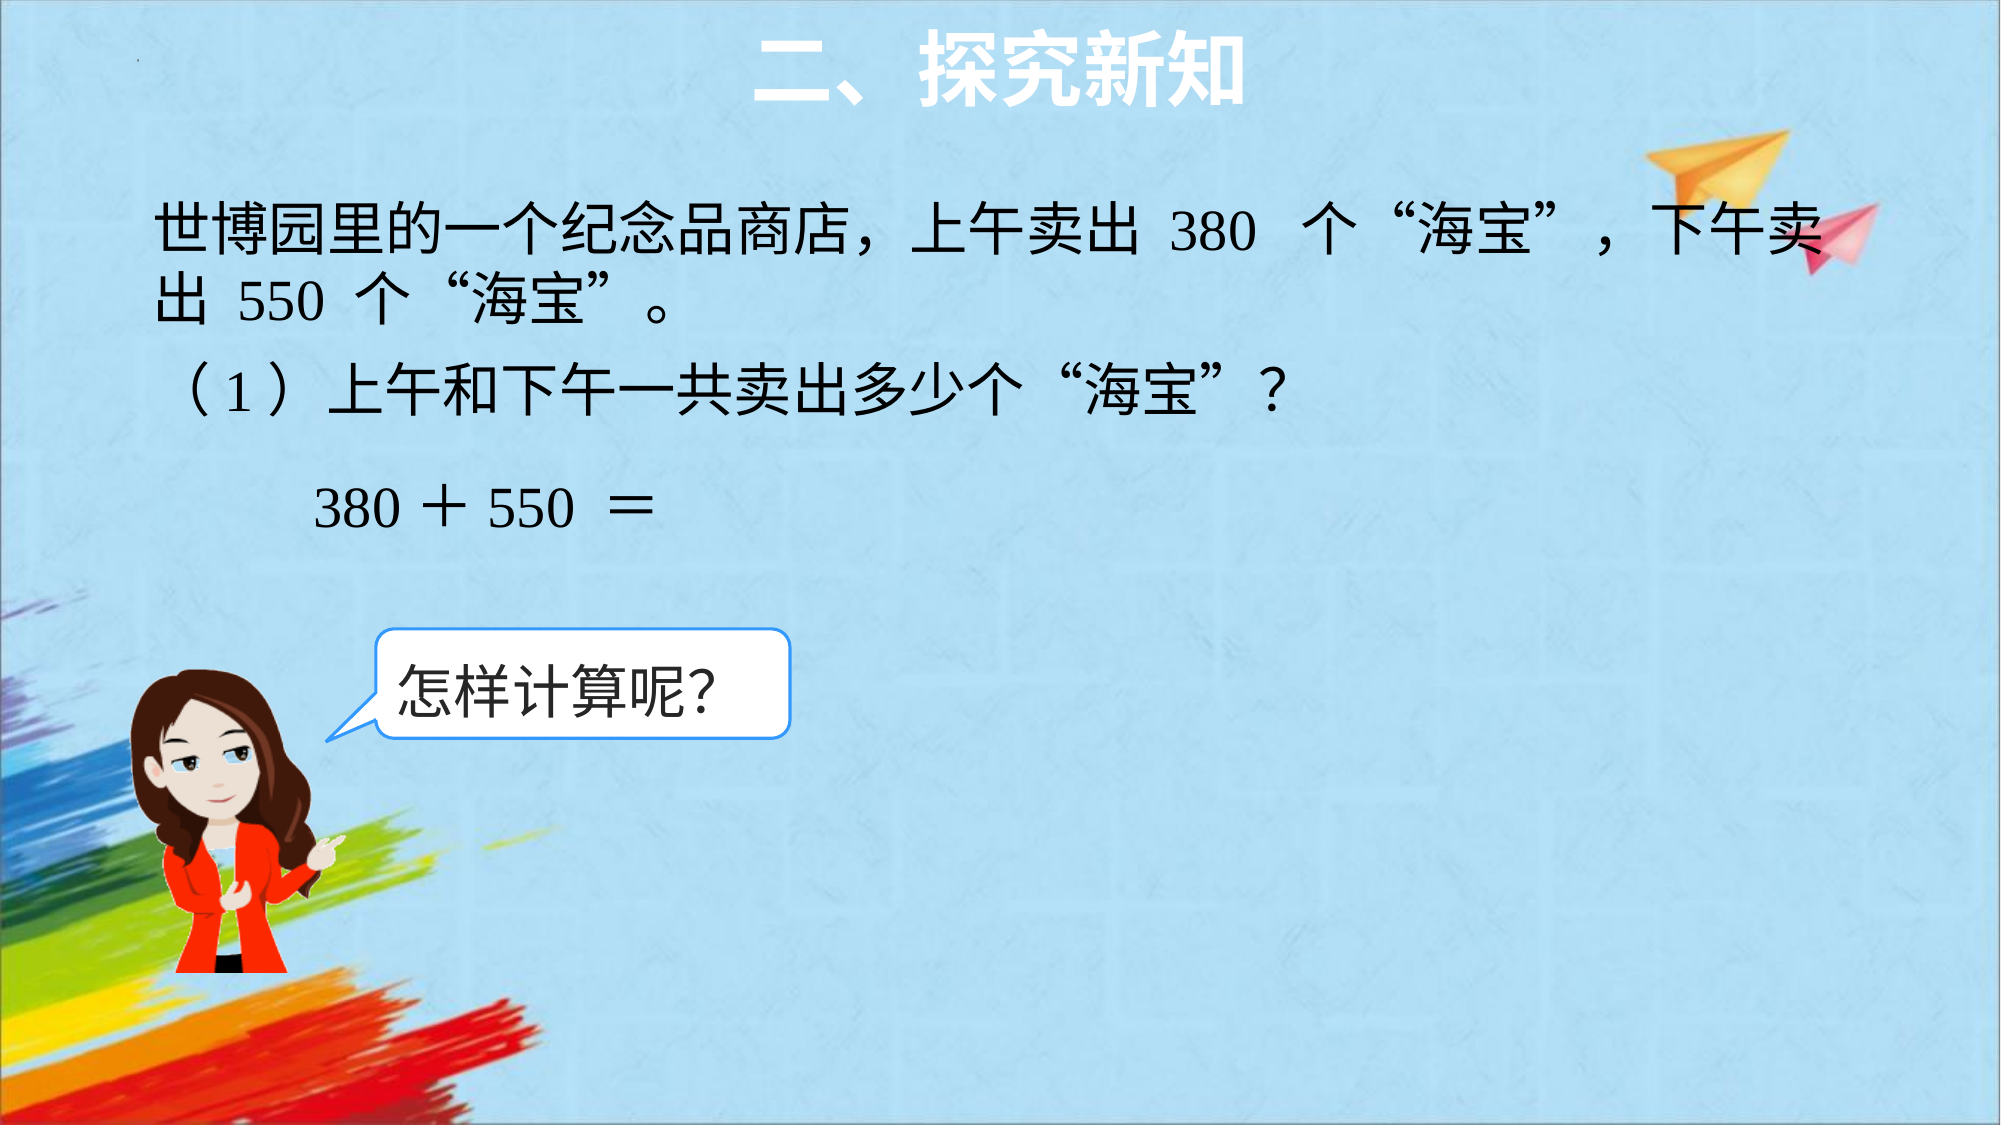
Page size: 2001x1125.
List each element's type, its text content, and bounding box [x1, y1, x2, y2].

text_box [88, 628, 790, 973]
list 世博园里的一个纪念品商店，上午卖出 380 个“海宝”，下午卖出 550 个“海宝”。 （1）上午和下午一共卖出多少个“海宝”？ [137, 184, 1863, 1014]
text_box 380＋550 ＝ [298, 461, 1288, 547]
title 二、探究新知 [137, 0, 1863, 135]
picture [0, 0, 2001, 1125]
